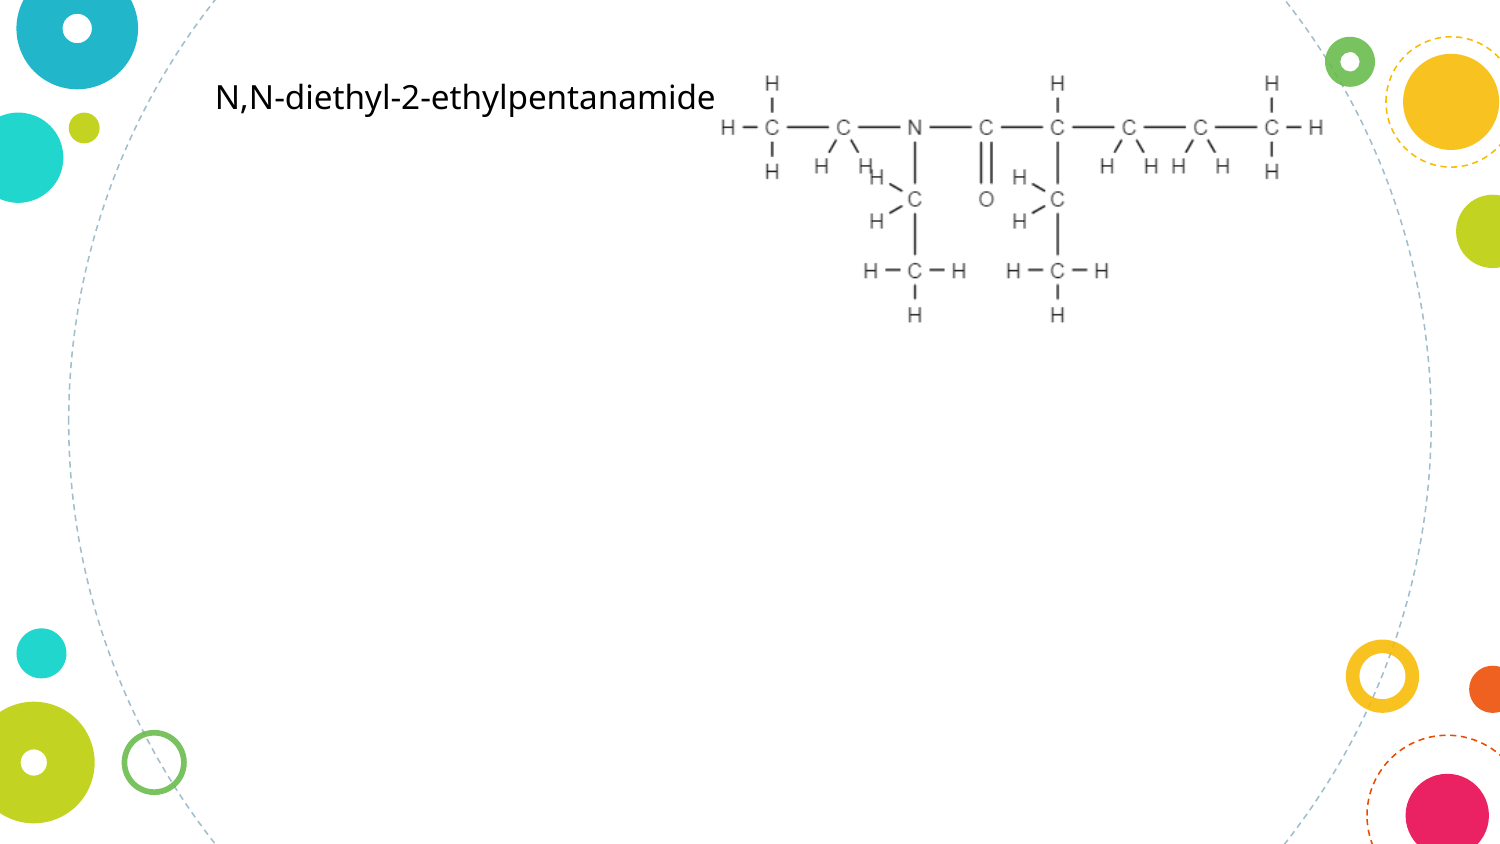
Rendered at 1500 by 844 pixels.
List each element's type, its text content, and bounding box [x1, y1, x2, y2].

picture [687, 0, 1459, 663]
text_box N,N-diethyl-2-ethylpentanamide [199, 69, 682, 124]
